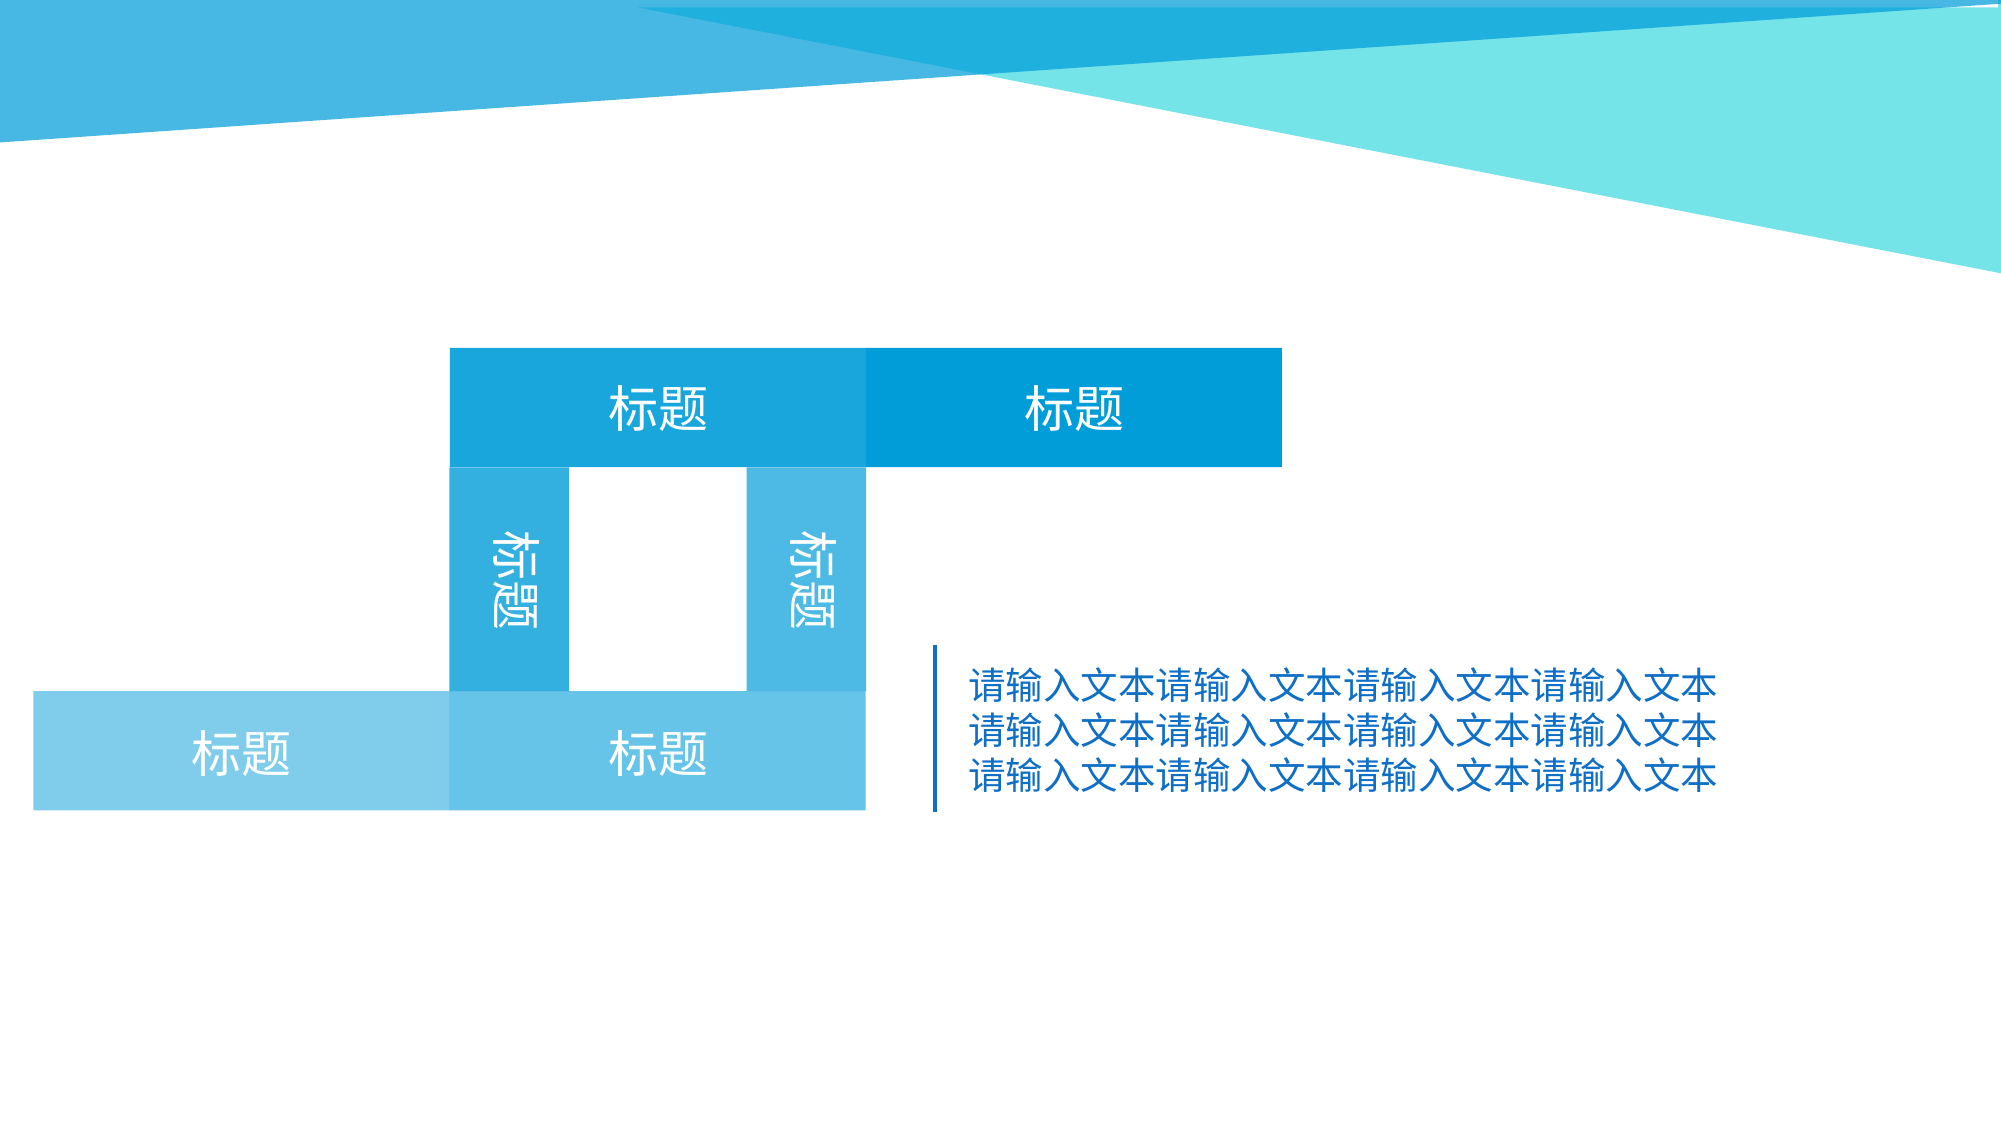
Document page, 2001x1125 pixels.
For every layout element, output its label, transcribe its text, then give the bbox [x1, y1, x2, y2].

text_box 标题 [558, 369, 758, 445]
text_box [865, 347, 1283, 468]
text_box 标题 [464, 512, 555, 648]
text_box [448, 466, 570, 690]
text_box 请输入文本请输入文本请输入文本请输入文本 请输入文本请输入文本请输入文本请输入文本请输入文本请输入文本请输入文本请输入文本 [953, 654, 1736, 804]
text_box [32, 690, 448, 811]
text_box [449, 347, 865, 468]
text_box 标题 [975, 369, 1175, 445]
text_box 标题 [558, 714, 758, 790]
text_box [745, 468, 867, 690]
text_box 标题 [760, 512, 852, 648]
text_box 标题 [142, 714, 342, 790]
text_box [448, 690, 867, 811]
